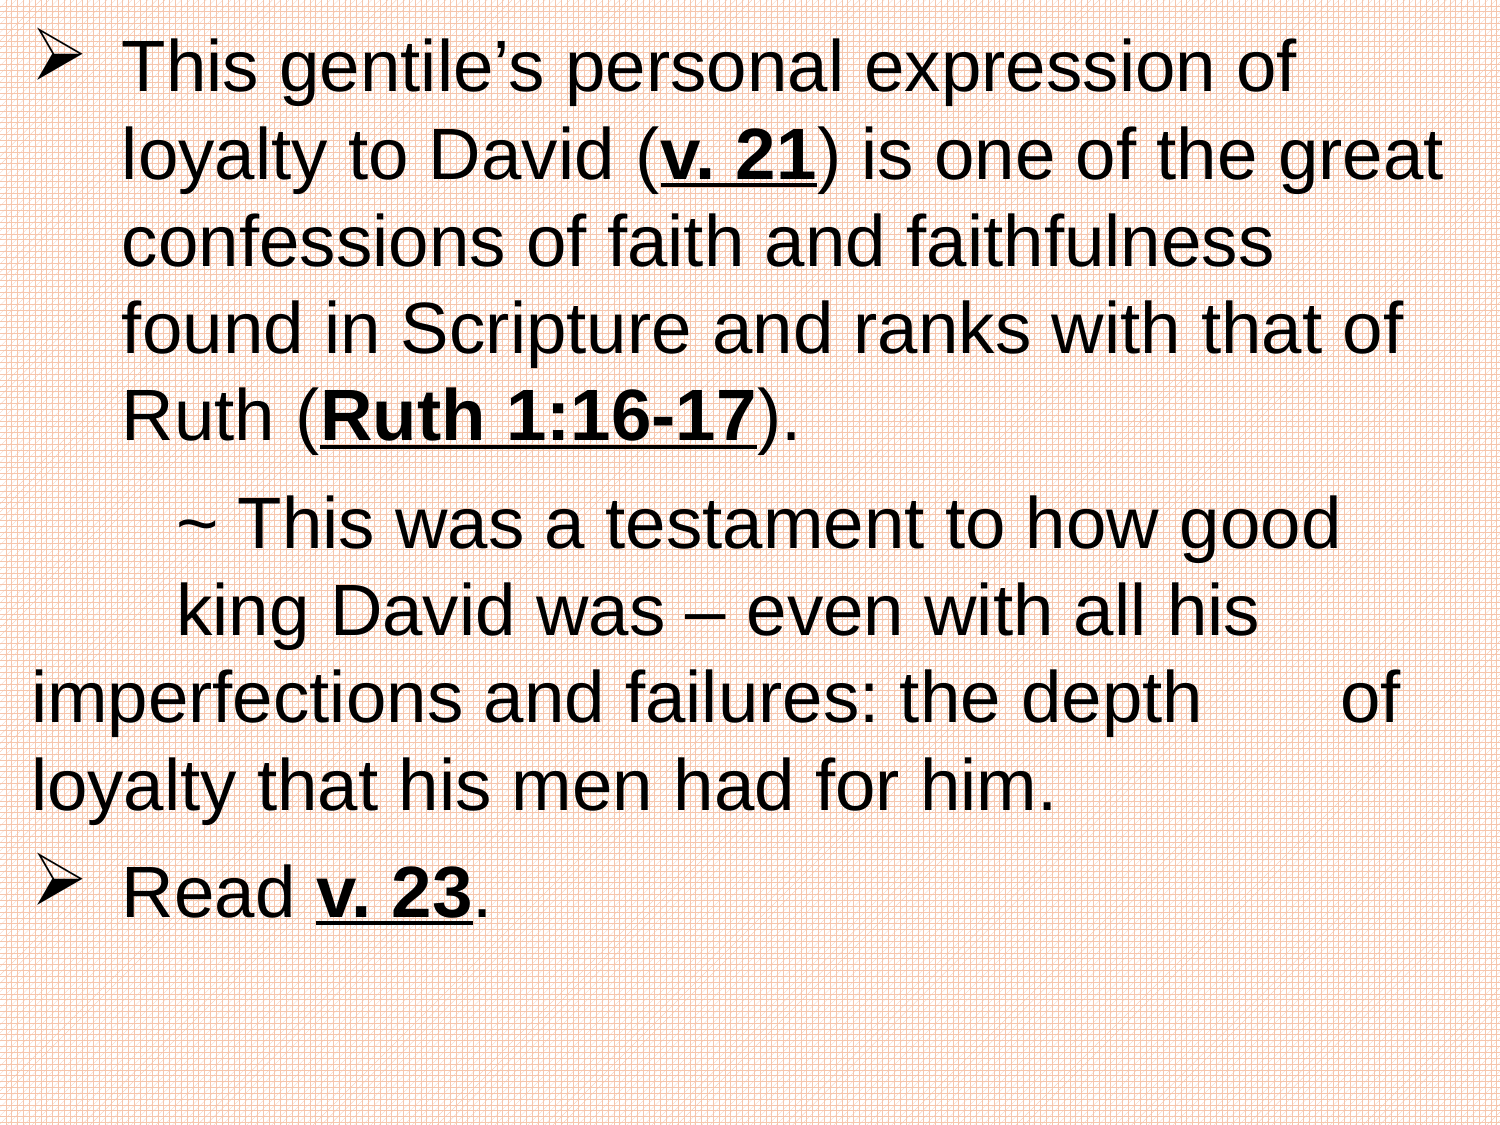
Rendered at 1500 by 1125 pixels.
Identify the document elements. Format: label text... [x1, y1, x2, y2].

subtitle This gentile’s personal expression of loyalty to David (v. 21) is one of the great confessions of faith and faithfulness found in Scripture and ranks with that of Ruth (Ruth 1:16-17). ~ This was a testament to how good king David was – even with all his imperfections and failures: the depth of loyalty that his men had for him. Read v. 23. [16, 11, 1486, 1104]
